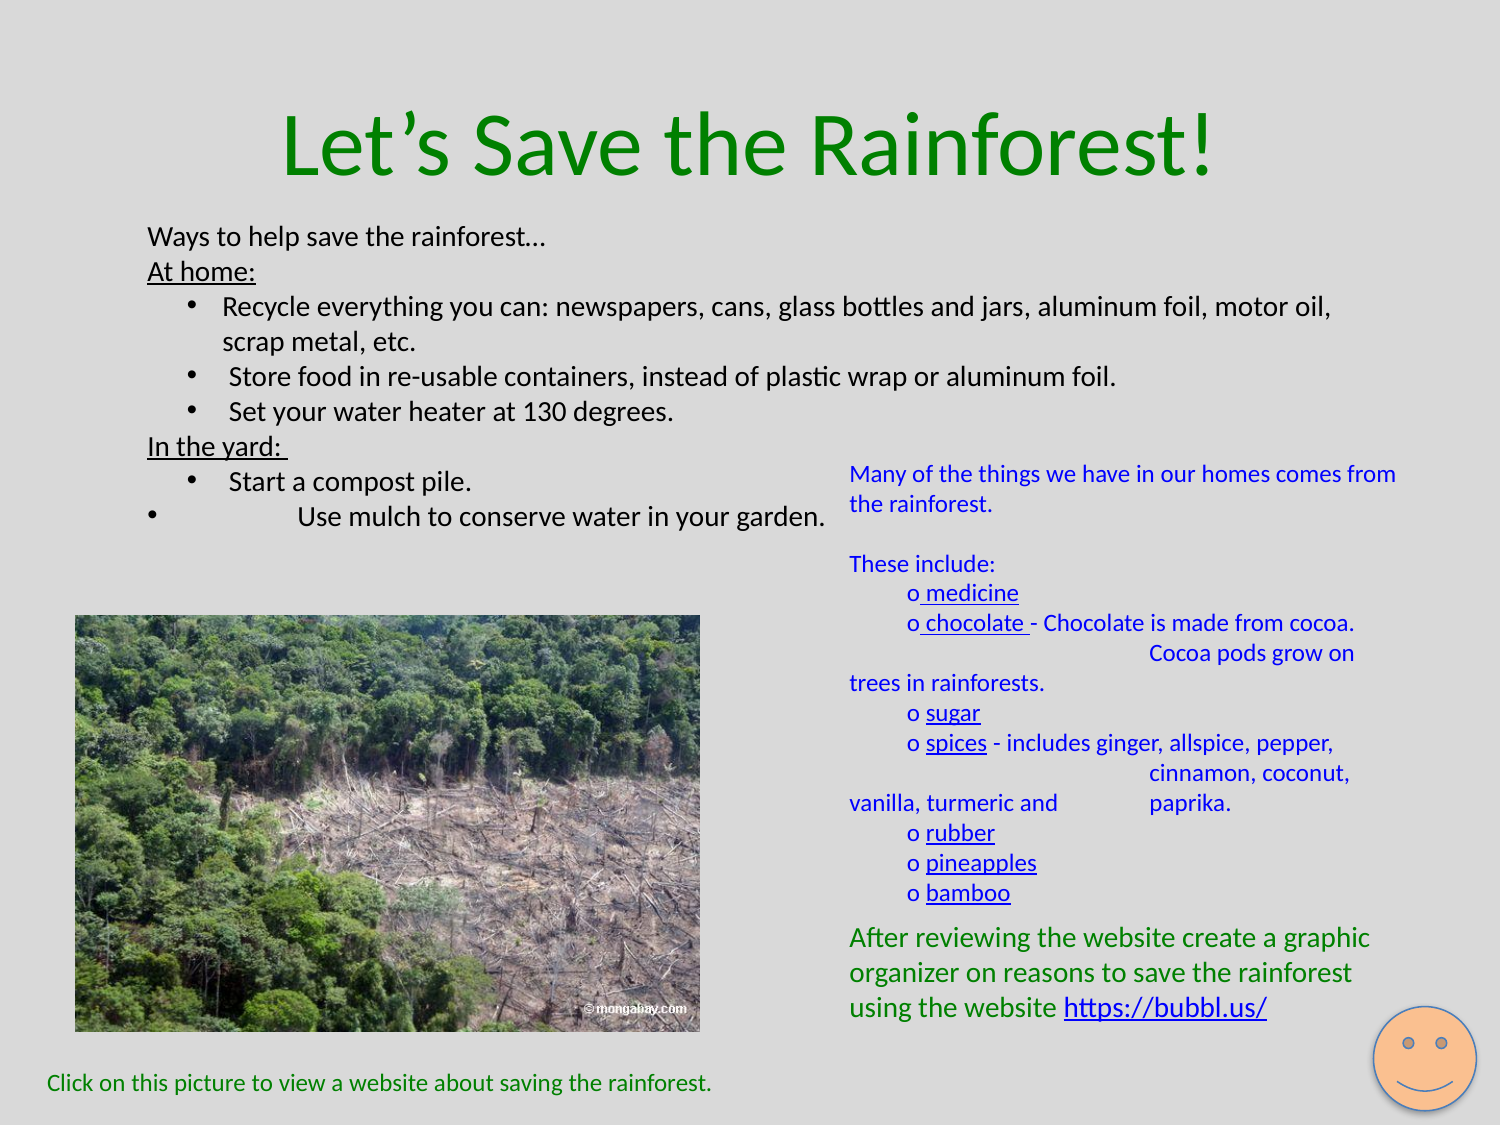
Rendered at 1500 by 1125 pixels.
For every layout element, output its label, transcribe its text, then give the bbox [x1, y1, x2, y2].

text_box Many of the things we have in our homes comes from the rainforest. These include: o medicine o chocolate - Chocolate is made from cocoa. Cocoa pods grow on trees in rainforests. o sugar o spices - includes ginger, allspice, pepper, cinnamon, coconut, vanilla, turmeric and paprika. o rubber o pineapples o bamboo [834, 449, 1419, 914]
text_box [1372, 1005, 1478, 1112]
text_box After reviewing the website create a graphic organizer on reasons to save the rainforest using the website https://bubbl.us/ [834, 910, 1425, 1031]
text_box Click on this picture to view a website about saving the rainforest. [32, 1058, 772, 1104]
text_box Ways to help save the rainforest… At home: Recycle everything you can: newspapers, cans, glass bottles and jars, aluminum foil, motor oil, scrap metal, etc. Store food in re-usable containers, instead of plastic wrap or aluminum foil. Set your water heater at 130 degrees. In the yard: Start a compost pile. Use mulch to conserve water in your garden. [132, 209, 1385, 610]
picture [74, 615, 700, 1033]
title Let’s Save the Rainforest! [75, 45, 1425, 233]
